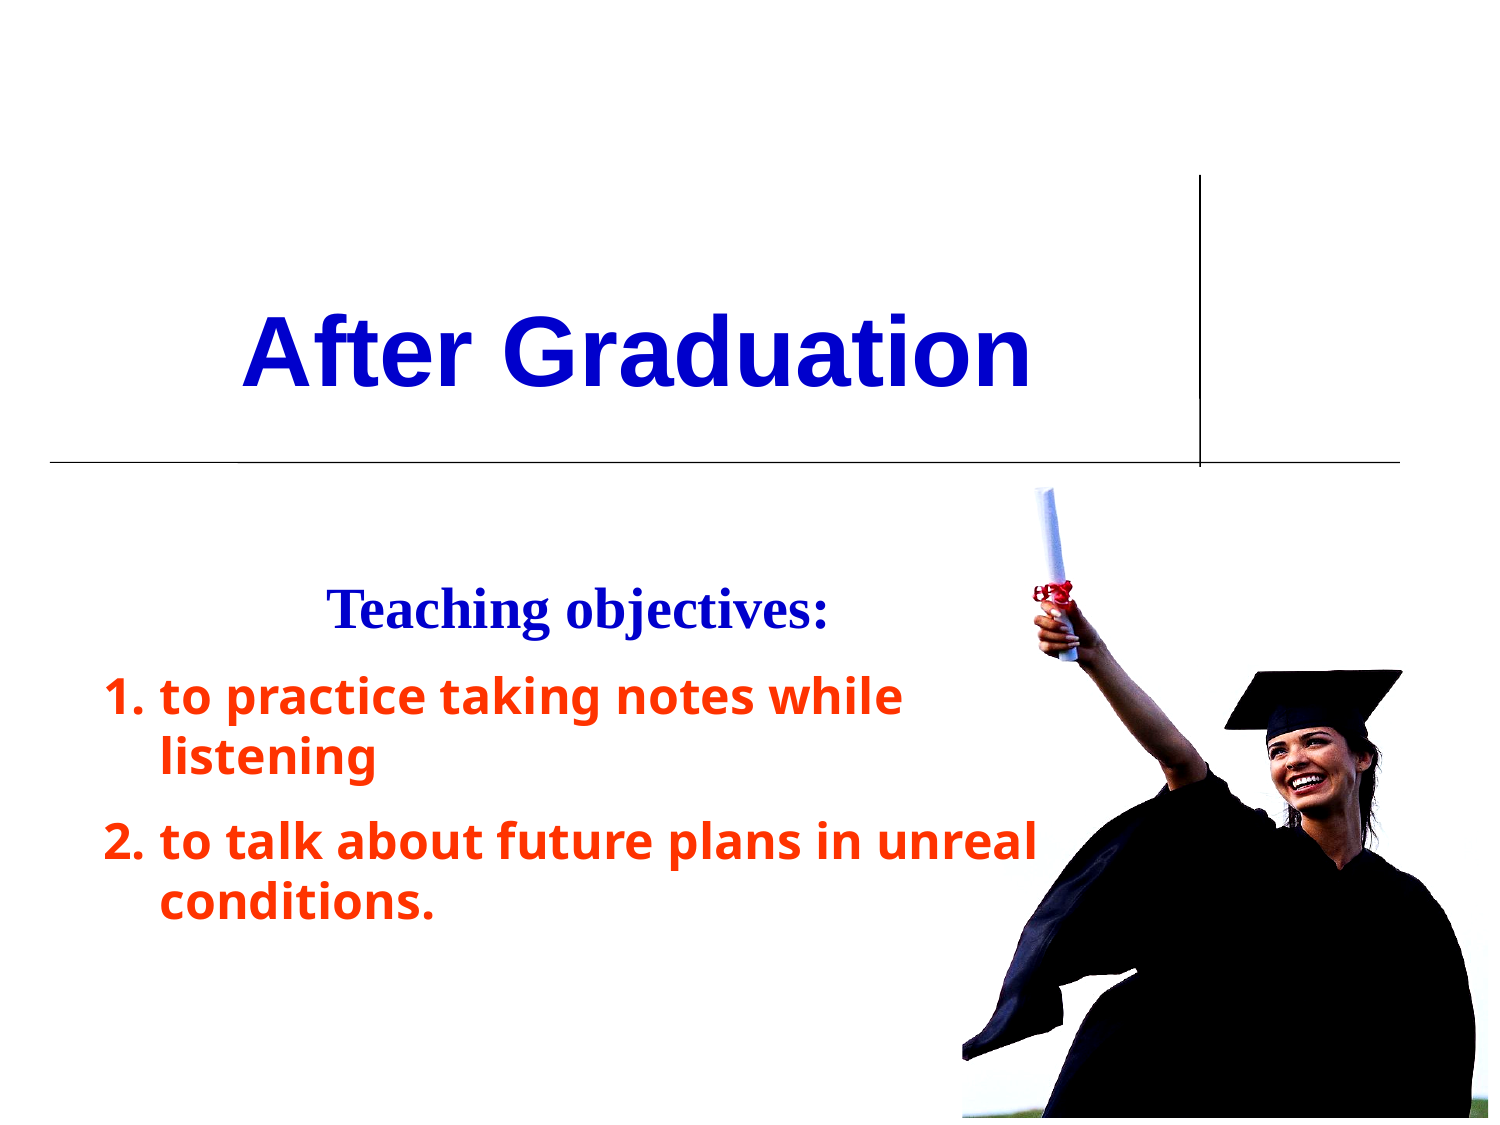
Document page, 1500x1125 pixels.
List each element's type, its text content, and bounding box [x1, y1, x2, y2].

picture [962, 467, 1489, 1119]
text_box Teaching objectives: to practice taking notes while listening to talk about future plans in unreal conditions. [88, 562, 953, 938]
text_box After Graduation [206, 278, 1069, 414]
